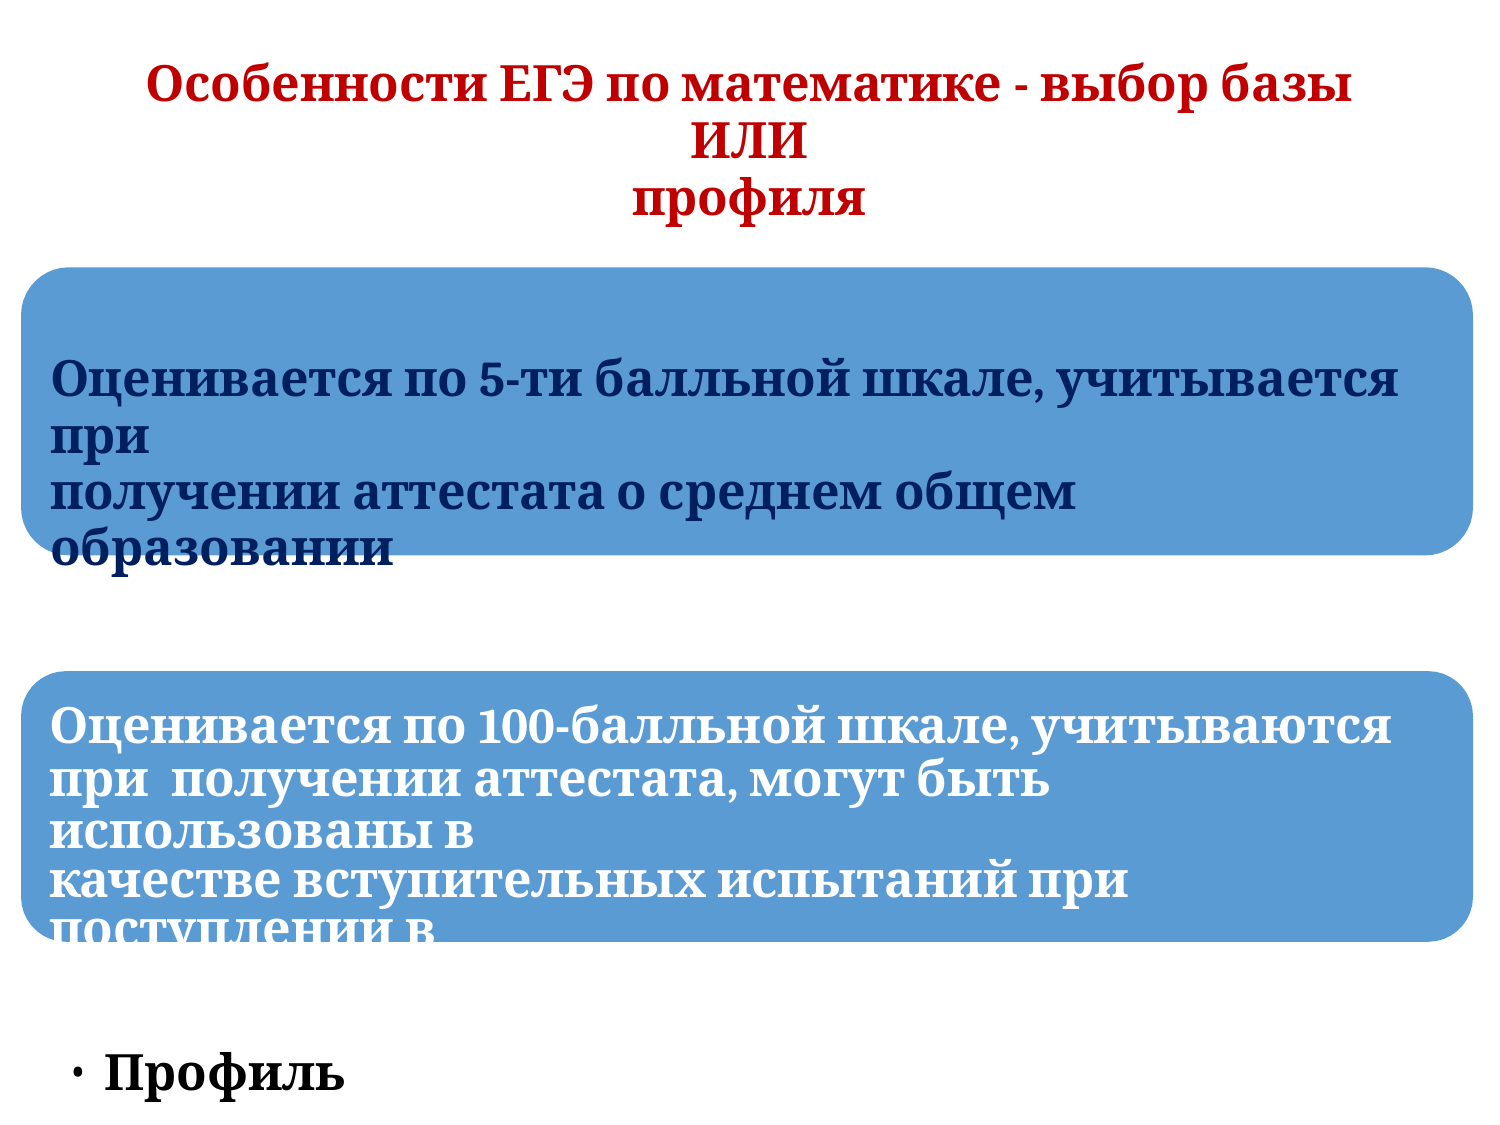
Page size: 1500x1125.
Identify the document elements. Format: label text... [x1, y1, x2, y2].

text_box Оценивается по 5-ти балльной шкале, учитывается при получении аттестата о среднем общем образовании База [47, 348, 1400, 675]
text_box [21, 671, 1474, 942]
text_box [21, 267, 1474, 556]
text_box Оценивается по 100-балльной шкале, учитываются при получении аттестата, могут быть использованы в качестве вступительных испытаний при поступлении в ВУЗ Профиль [47, 690, 1402, 1101]
text_box Особенности ЕГЭ по математике - выбор базы ИЛИ профиля [136, 52, 1362, 226]
